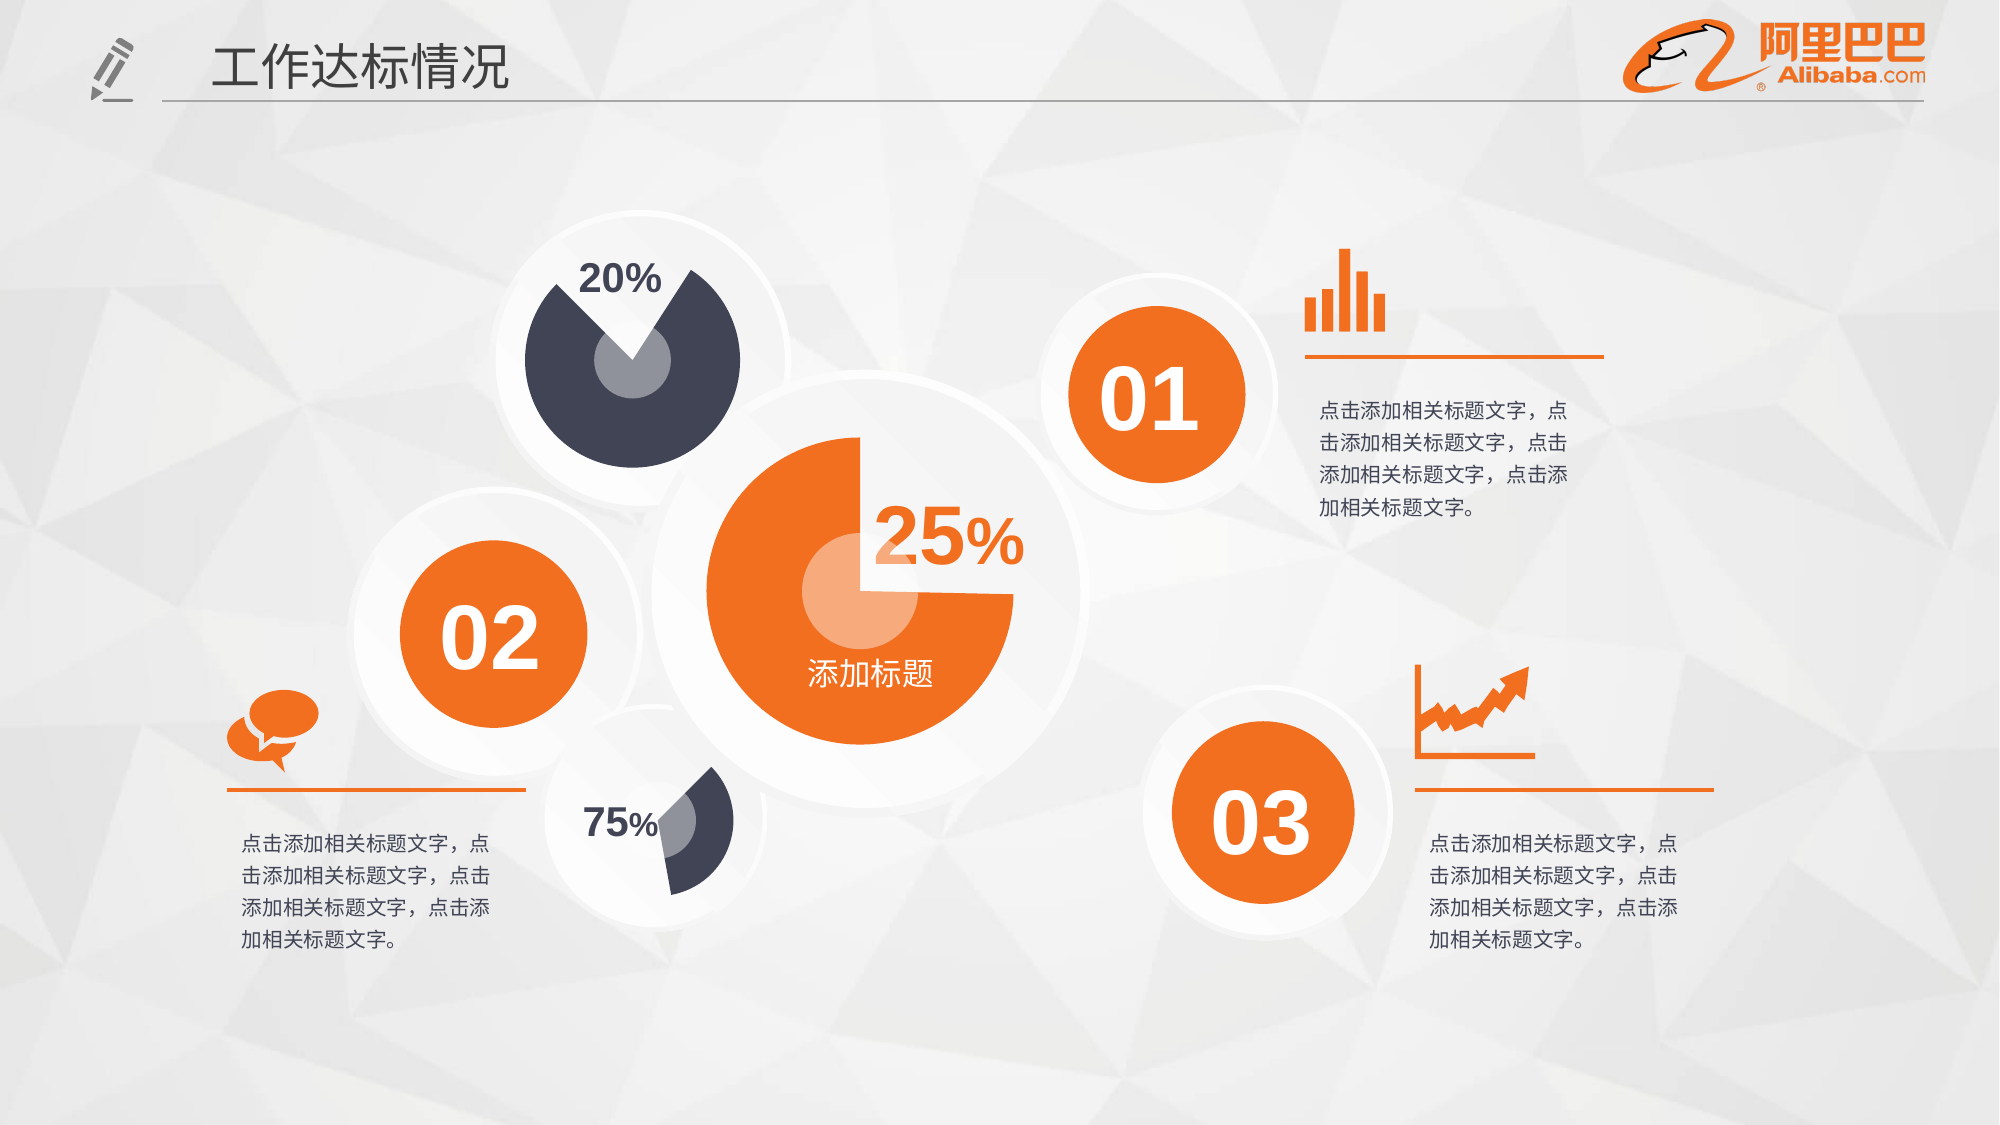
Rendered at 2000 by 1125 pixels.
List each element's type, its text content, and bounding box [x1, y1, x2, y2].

text_box [93, 52, 115, 82]
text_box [1137, 684, 1394, 941]
text_box [90, 86, 104, 101]
text_box [1414, 664, 1536, 760]
text_box 点击添加相关标题文字，点击添加相关标题文字，点击添加相关标题文字，点击添加相关标题文字。 [1414, 815, 1713, 960]
picture [0, 0, 2000, 1125]
text_box [104, 59, 126, 89]
text_box [110, 45, 130, 59]
text_box 点击添加相关标题文字，点击添加相关标题文字，点击添加相关标题文字，点击添加相关标题文字。 [226, 815, 525, 960]
text_box 工作达标情况 [196, 28, 526, 100]
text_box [641, 369, 1091, 818]
text_box [227, 716, 297, 773]
text_box [102, 98, 134, 102]
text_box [539, 703, 768, 933]
text_box [115, 37, 134, 52]
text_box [488, 209, 792, 513]
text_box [1035, 272, 1279, 516]
text_box 点击添加相关标题文字，点击添加相关标题文字，点击添加相关标题文字，点击添加相关标题文字。 [1304, 382, 1603, 527]
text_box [347, 486, 636, 783]
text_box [1304, 248, 1386, 332]
text_box [249, 689, 319, 743]
